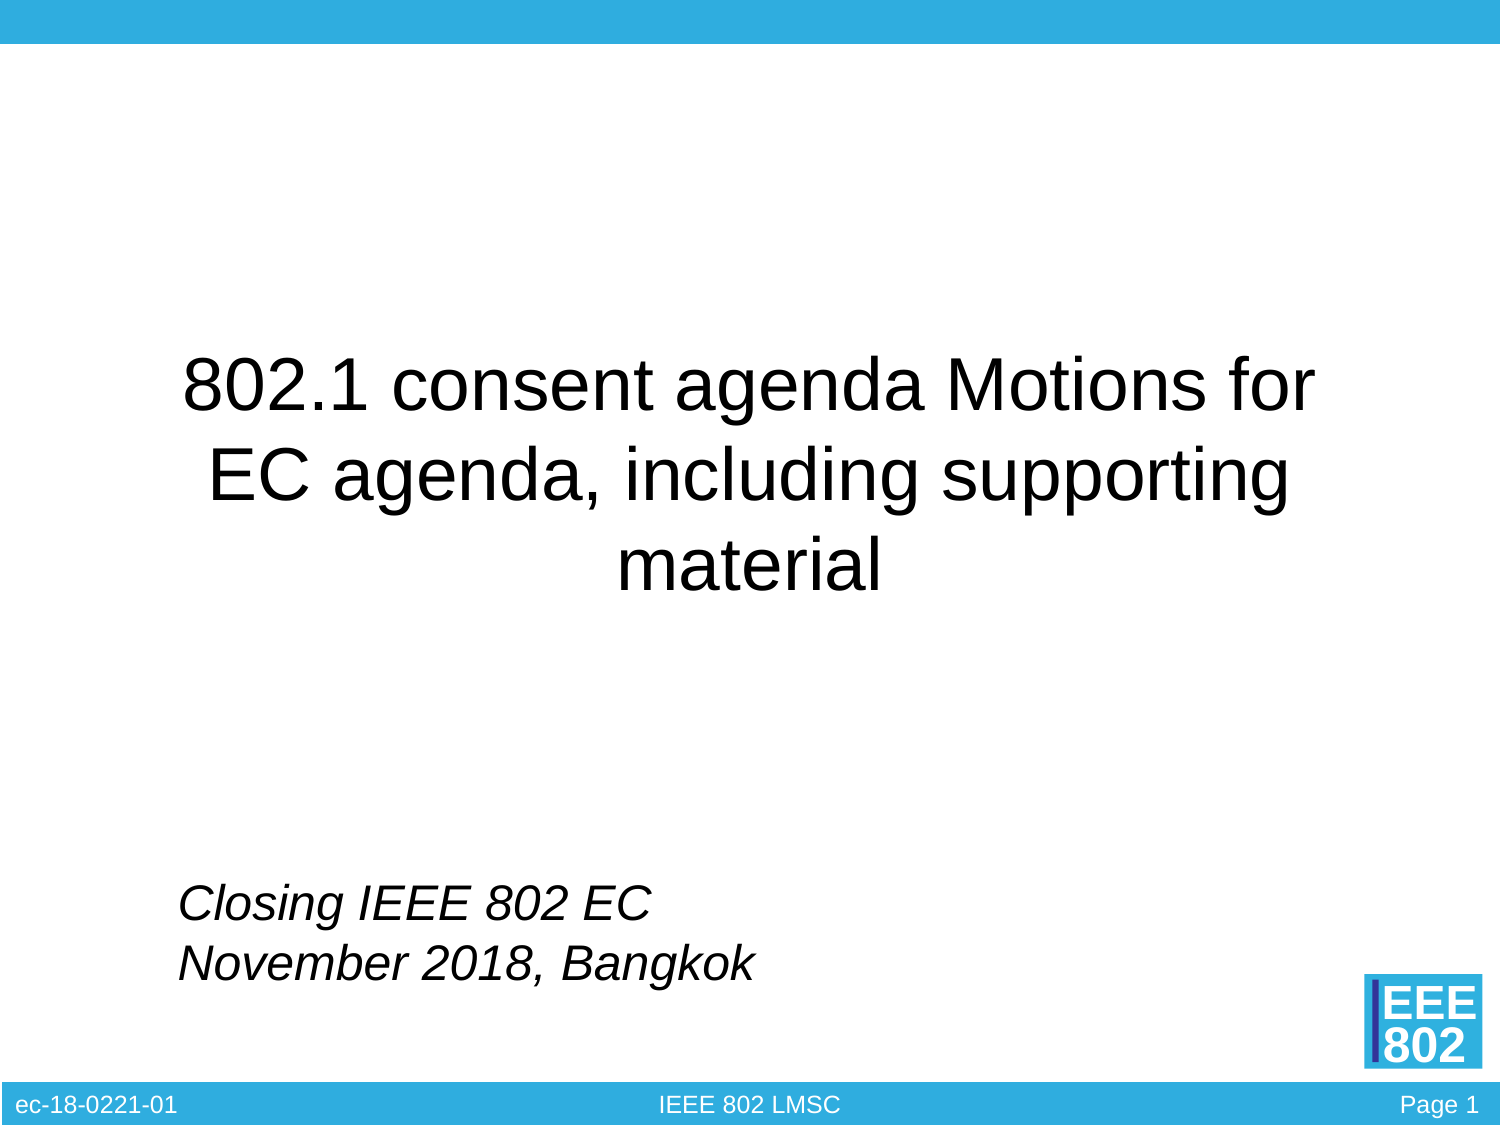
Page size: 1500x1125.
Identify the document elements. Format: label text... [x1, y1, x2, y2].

title 802.1 consent agenda Motions for EC agenda, including supporting material [112, 349, 1388, 591]
subtitle Closing IEEE 802 EC November 2018, Bangkok [162, 862, 1213, 1025]
